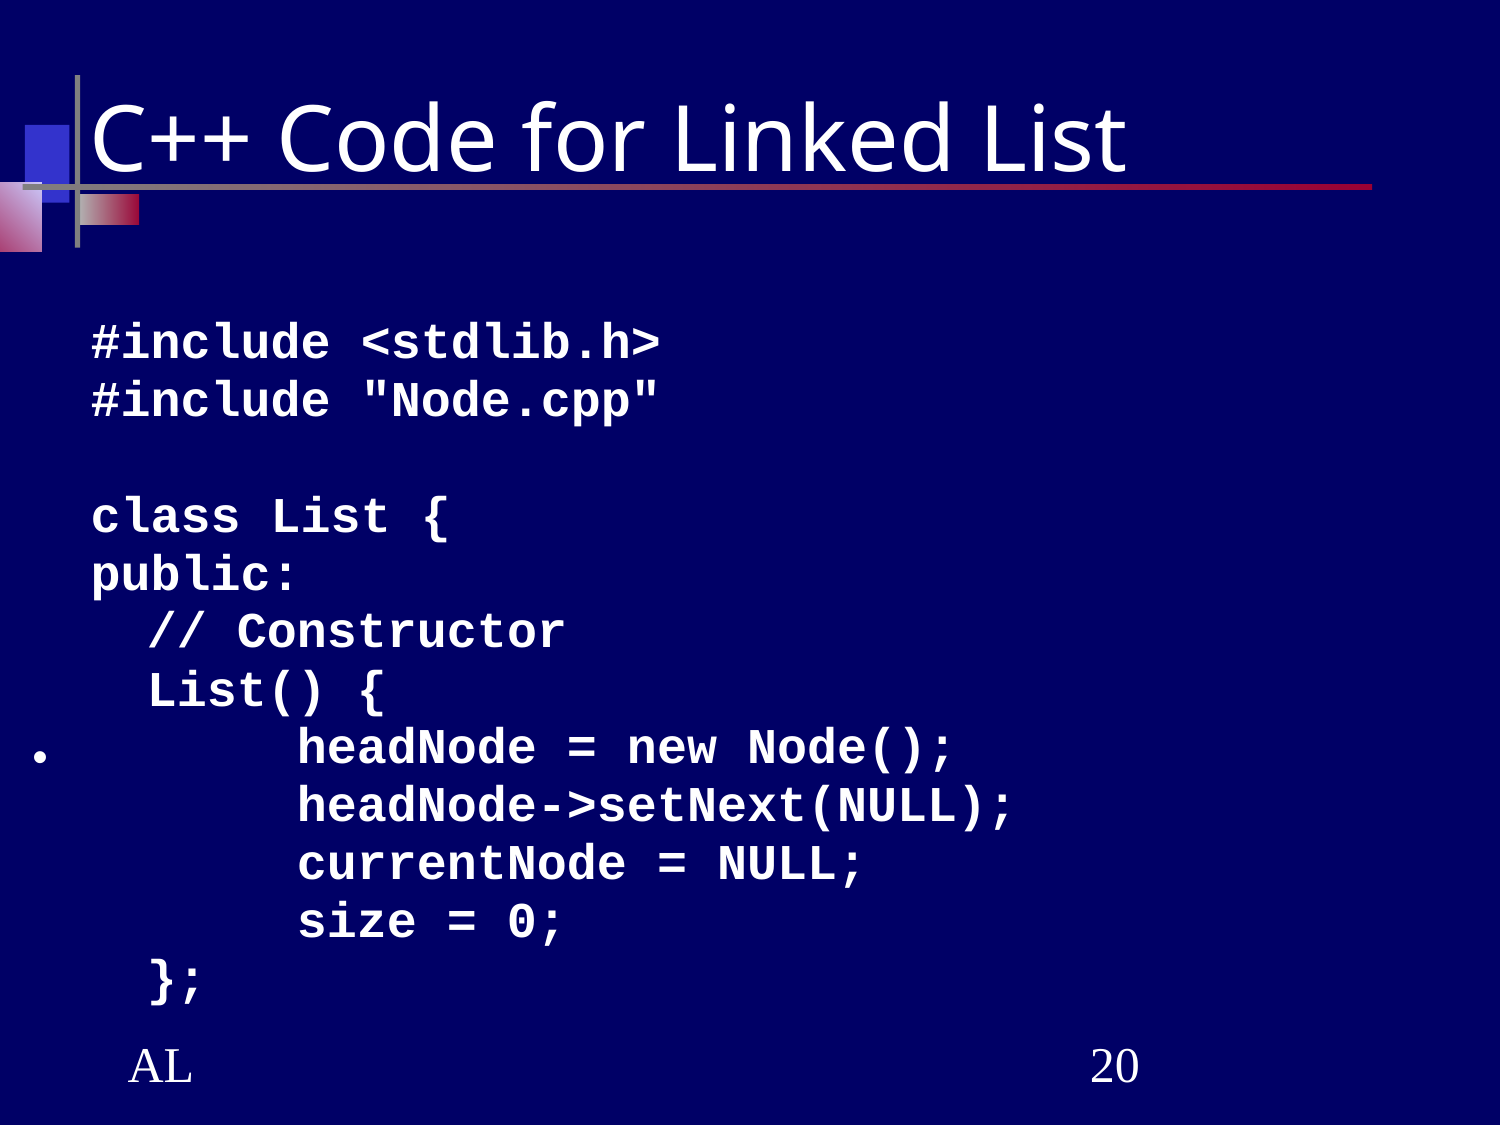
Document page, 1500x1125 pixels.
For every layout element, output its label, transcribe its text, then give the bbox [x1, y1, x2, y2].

title C++ Code for Linked List [74, 59, 1425, 210]
slide_number ‹#› [1074, 1063, 1388, 1100]
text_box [12, 724, 1388, 788]
list #include <stdlib.h> #include "Node.cpp" class List { public: // Constructor List() { headNode = new Node(); headNode->setNext(NULL); currentNode = NULL; size = 0; }; [75, 312, 1425, 1063]
slide_number AL [112, 1063, 425, 1100]
